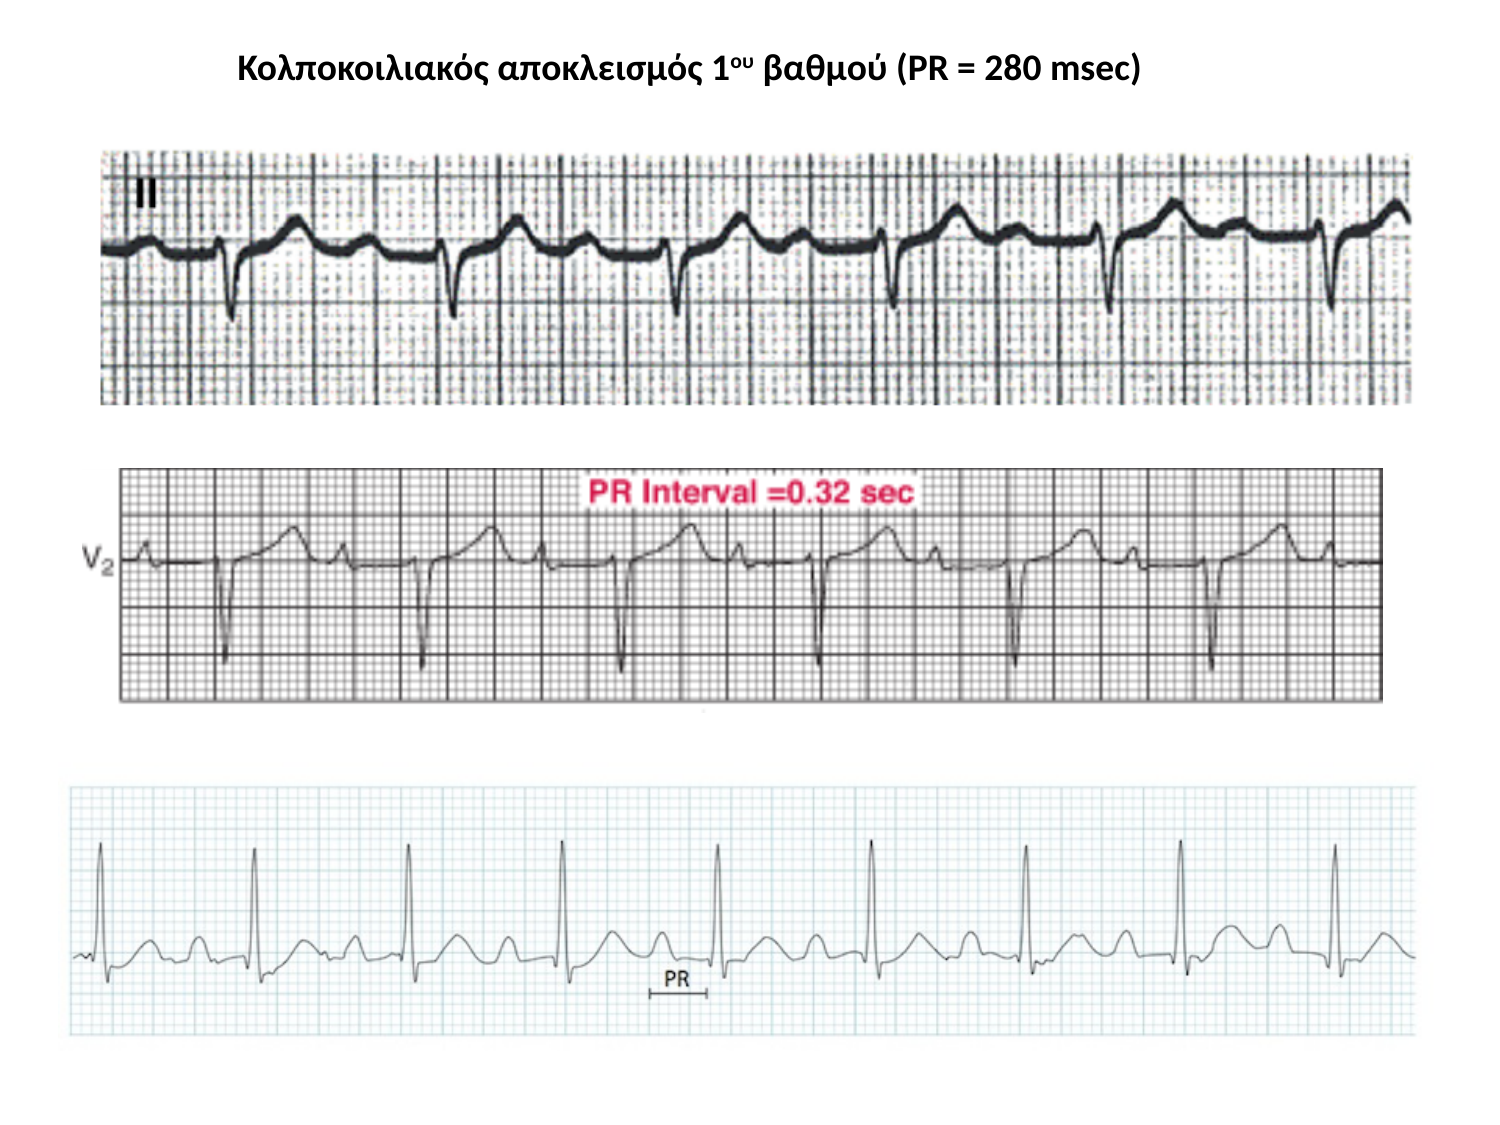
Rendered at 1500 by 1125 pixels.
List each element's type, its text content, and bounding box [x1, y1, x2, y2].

text_box Κολποκοιλιακός αποκλεισμός 1ου βαθμού (PR = 280 msec) [222, 35, 1254, 95]
picture [58, 738, 1466, 1091]
picture [81, 468, 1383, 714]
picture [93, 140, 1418, 418]
